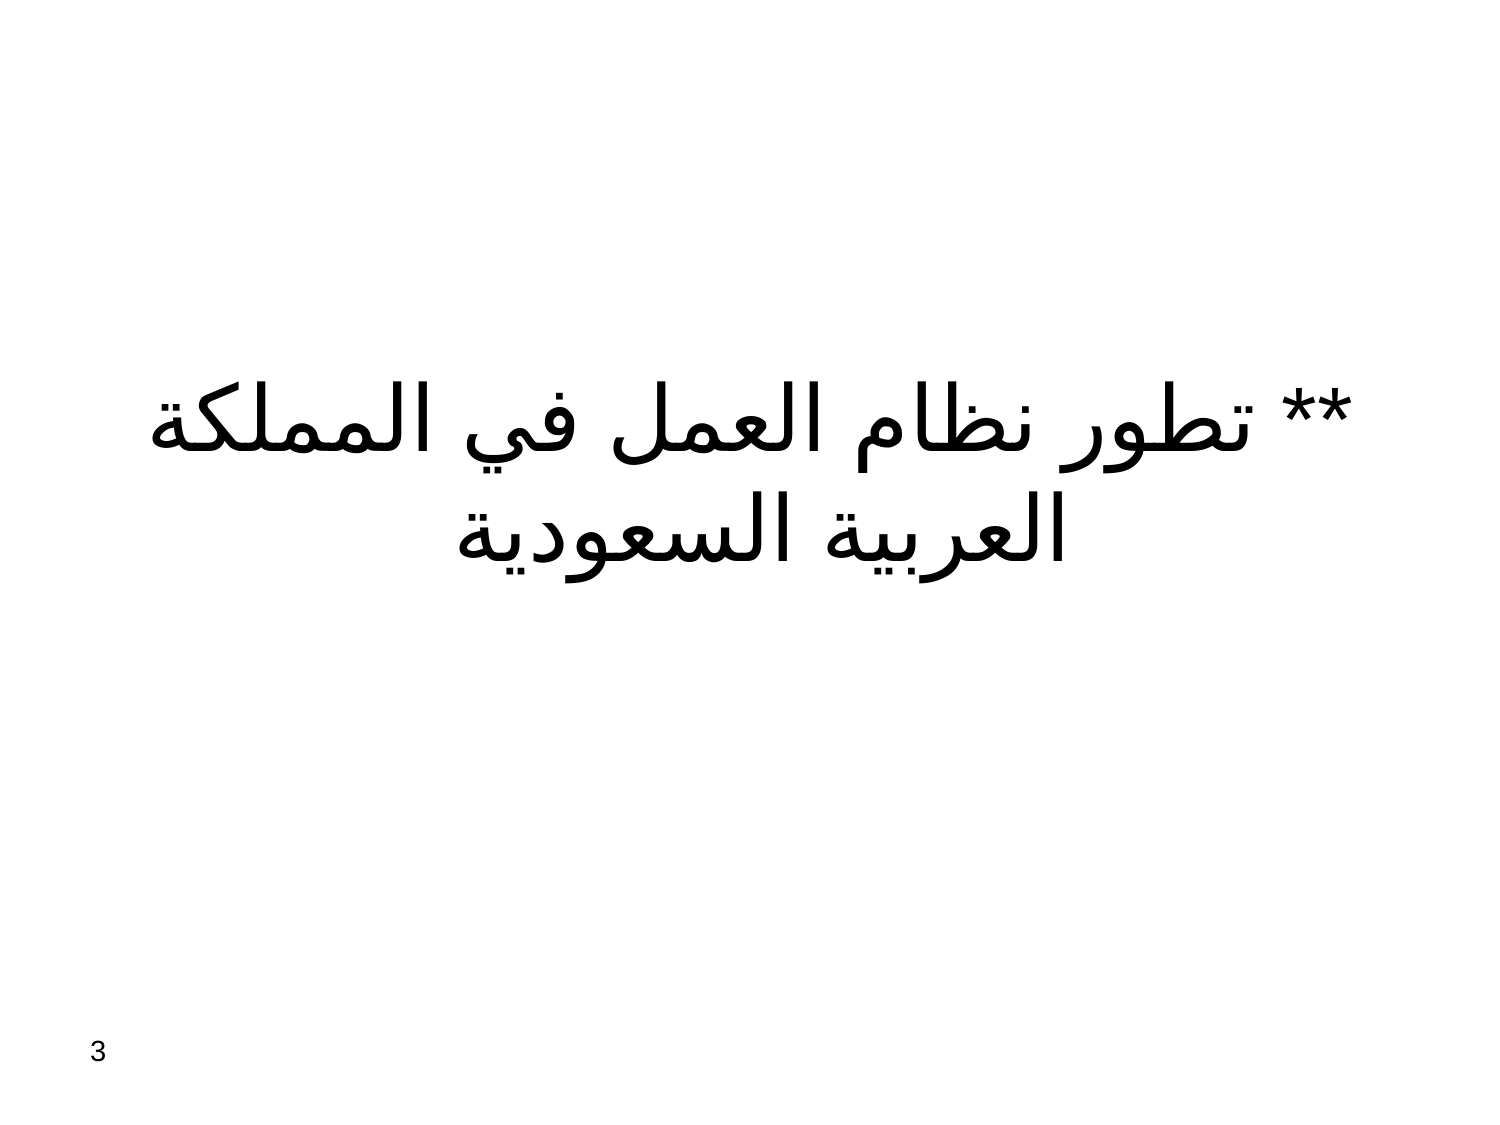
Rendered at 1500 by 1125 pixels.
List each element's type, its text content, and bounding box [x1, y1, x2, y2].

title ** تطور نظام العمل في المملكة العربية السعودية [112, 349, 1388, 591]
slide_number 3 [74, 1024, 426, 1103]
